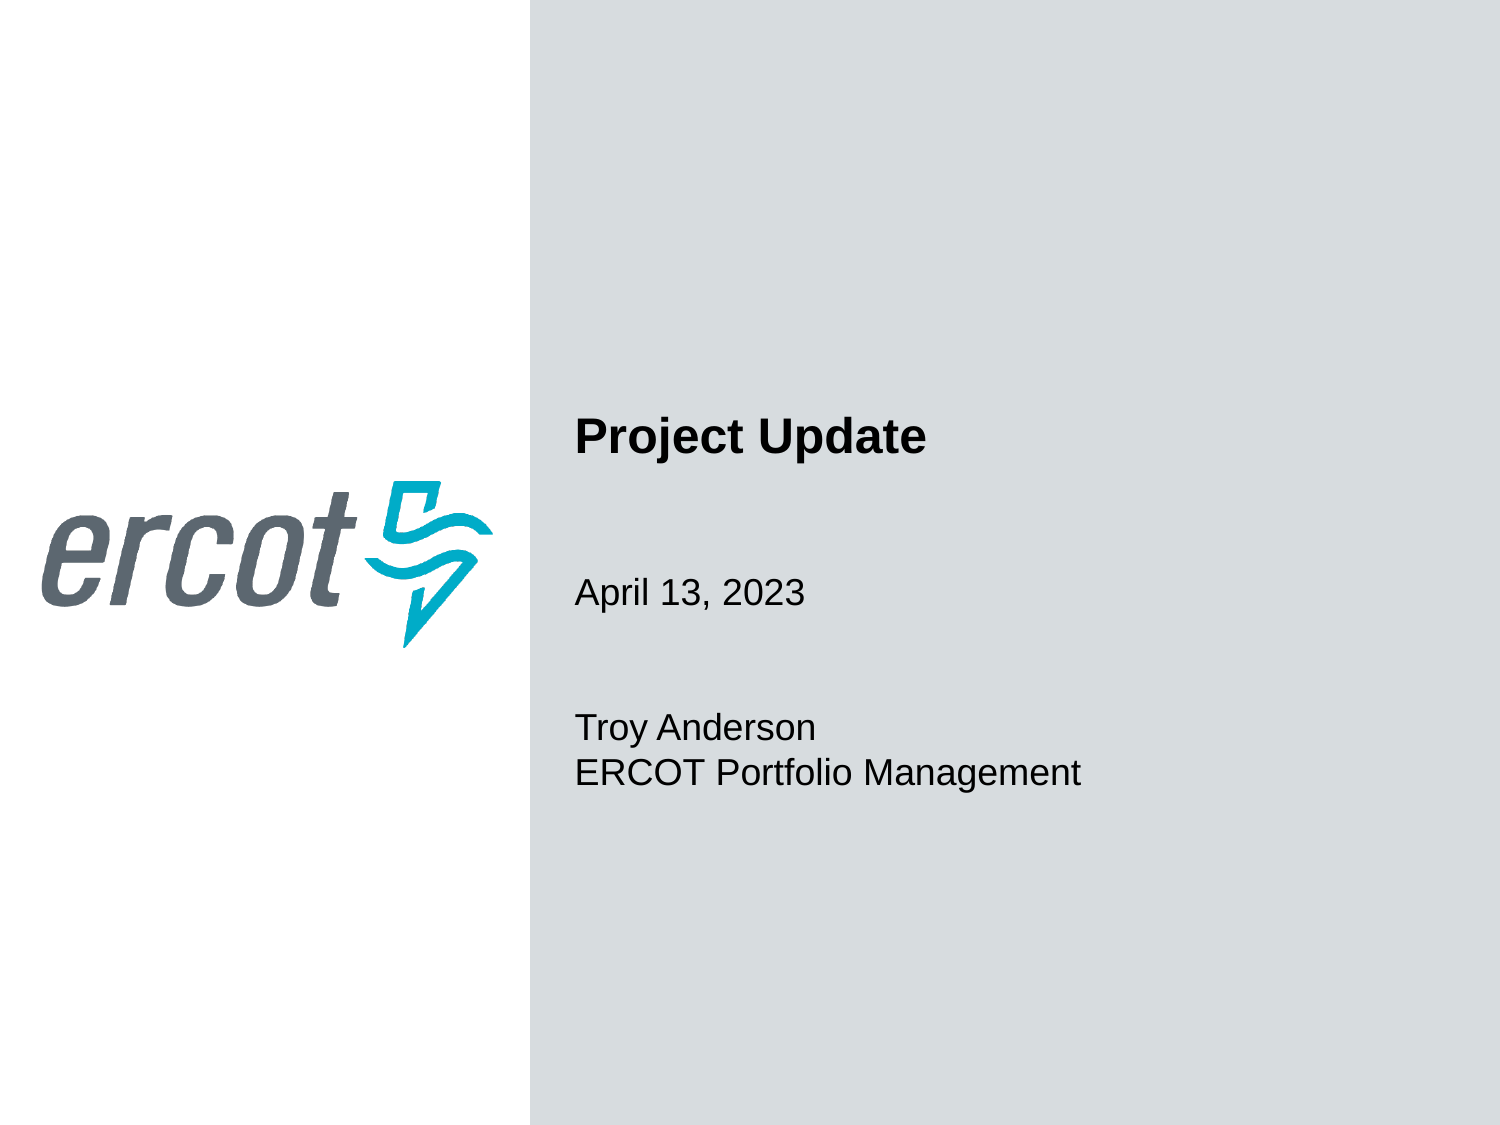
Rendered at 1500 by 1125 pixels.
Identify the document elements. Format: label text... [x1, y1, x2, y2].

picture [32, 471, 501, 654]
text_box Project Update April 13, 2023 Troy Anderson ERCOT Portfolio Management [559, 395, 1486, 801]
